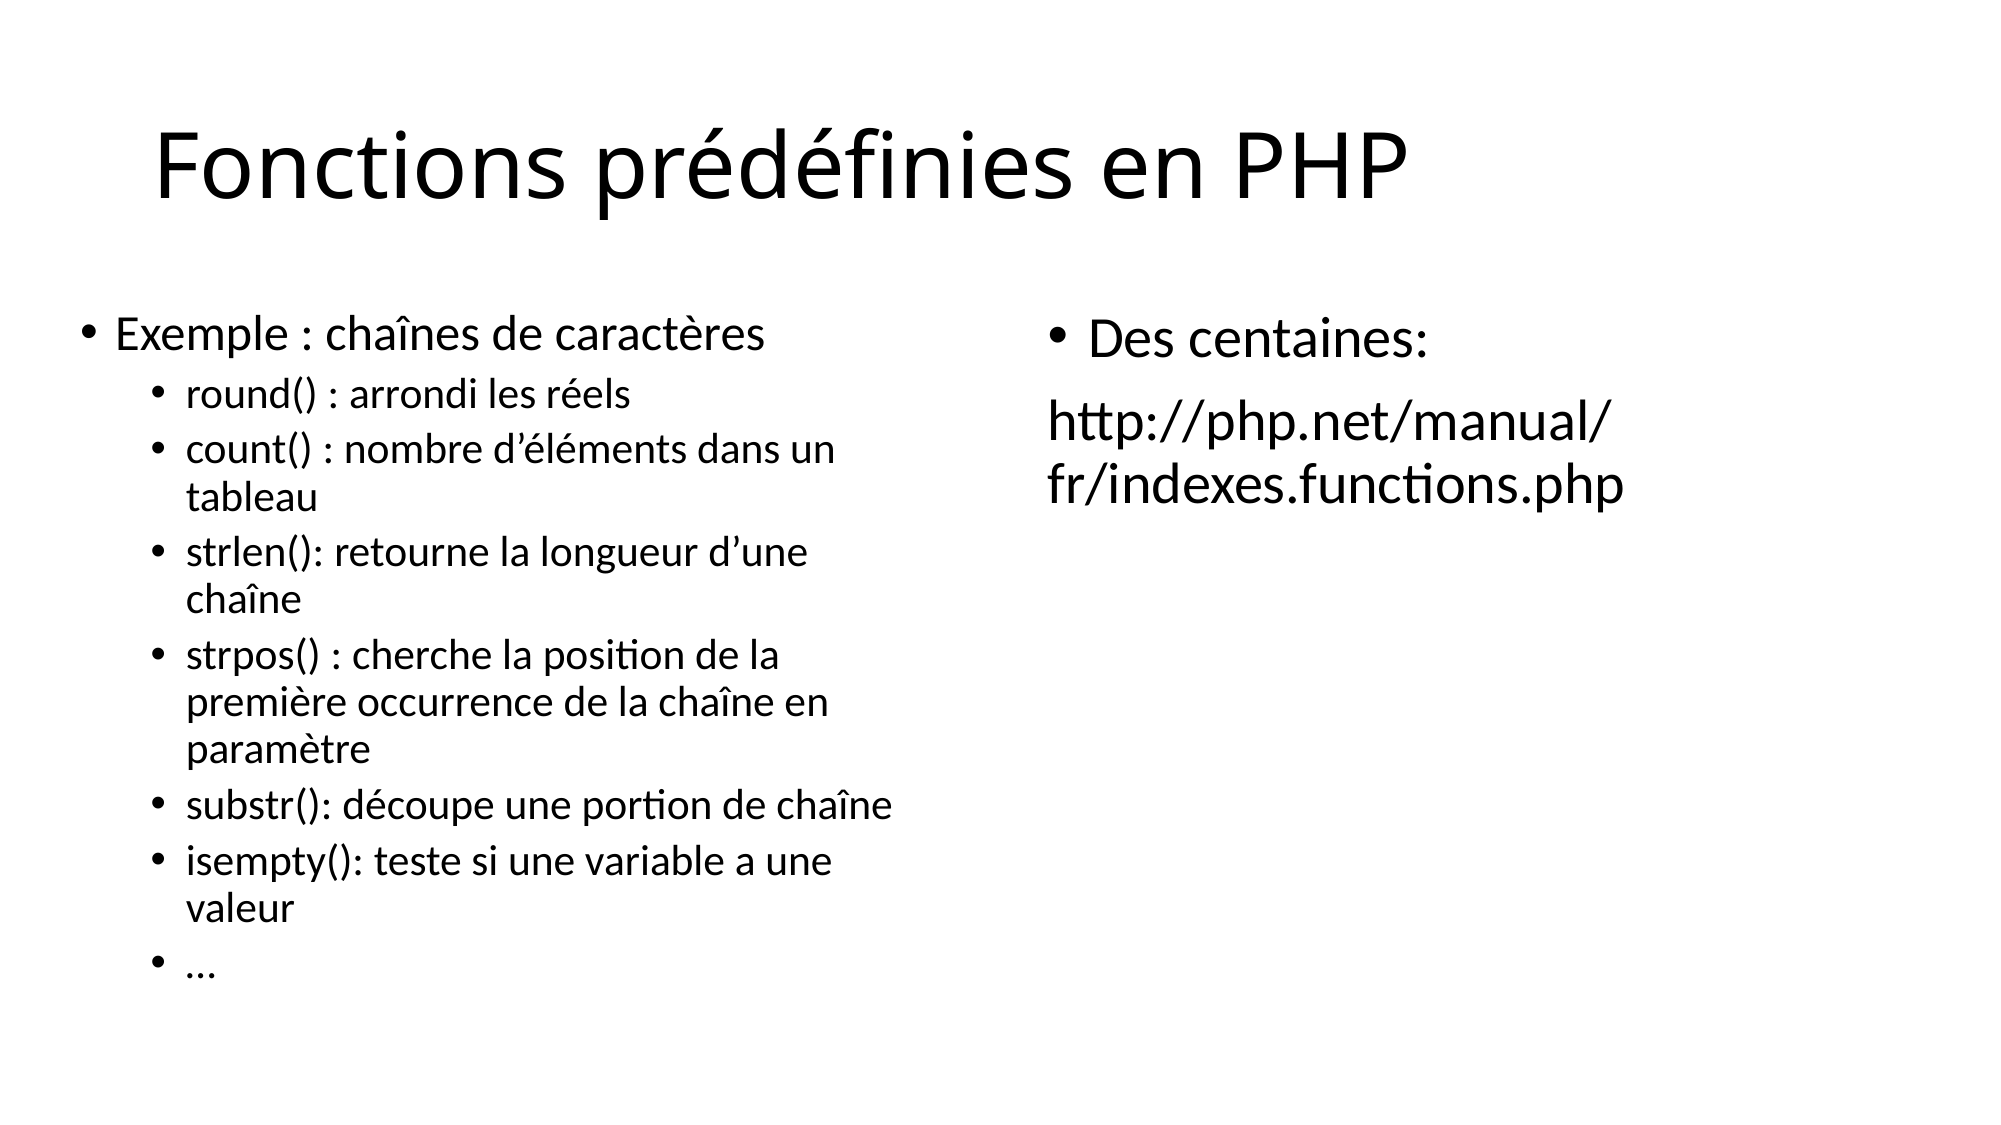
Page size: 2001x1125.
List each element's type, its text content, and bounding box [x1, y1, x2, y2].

list Des centaines: http://php.net/manual/fr/indexes.functions.php [1032, 299, 1648, 1014]
list Exemple : chaînes de caractères round() : arrondi les réels count() : nombre d’éléments dans un tableau strlen(): retourne la longueur d’une chaîne strpos() : cherche la position de la première occurrence de la chaîne en paramètre substr(): découpe une portion de chaîne isempty(): teste si une variable a une valeur … [65, 299, 915, 1014]
title Fonctions prédéfinies en PHP [137, 59, 1863, 278]
